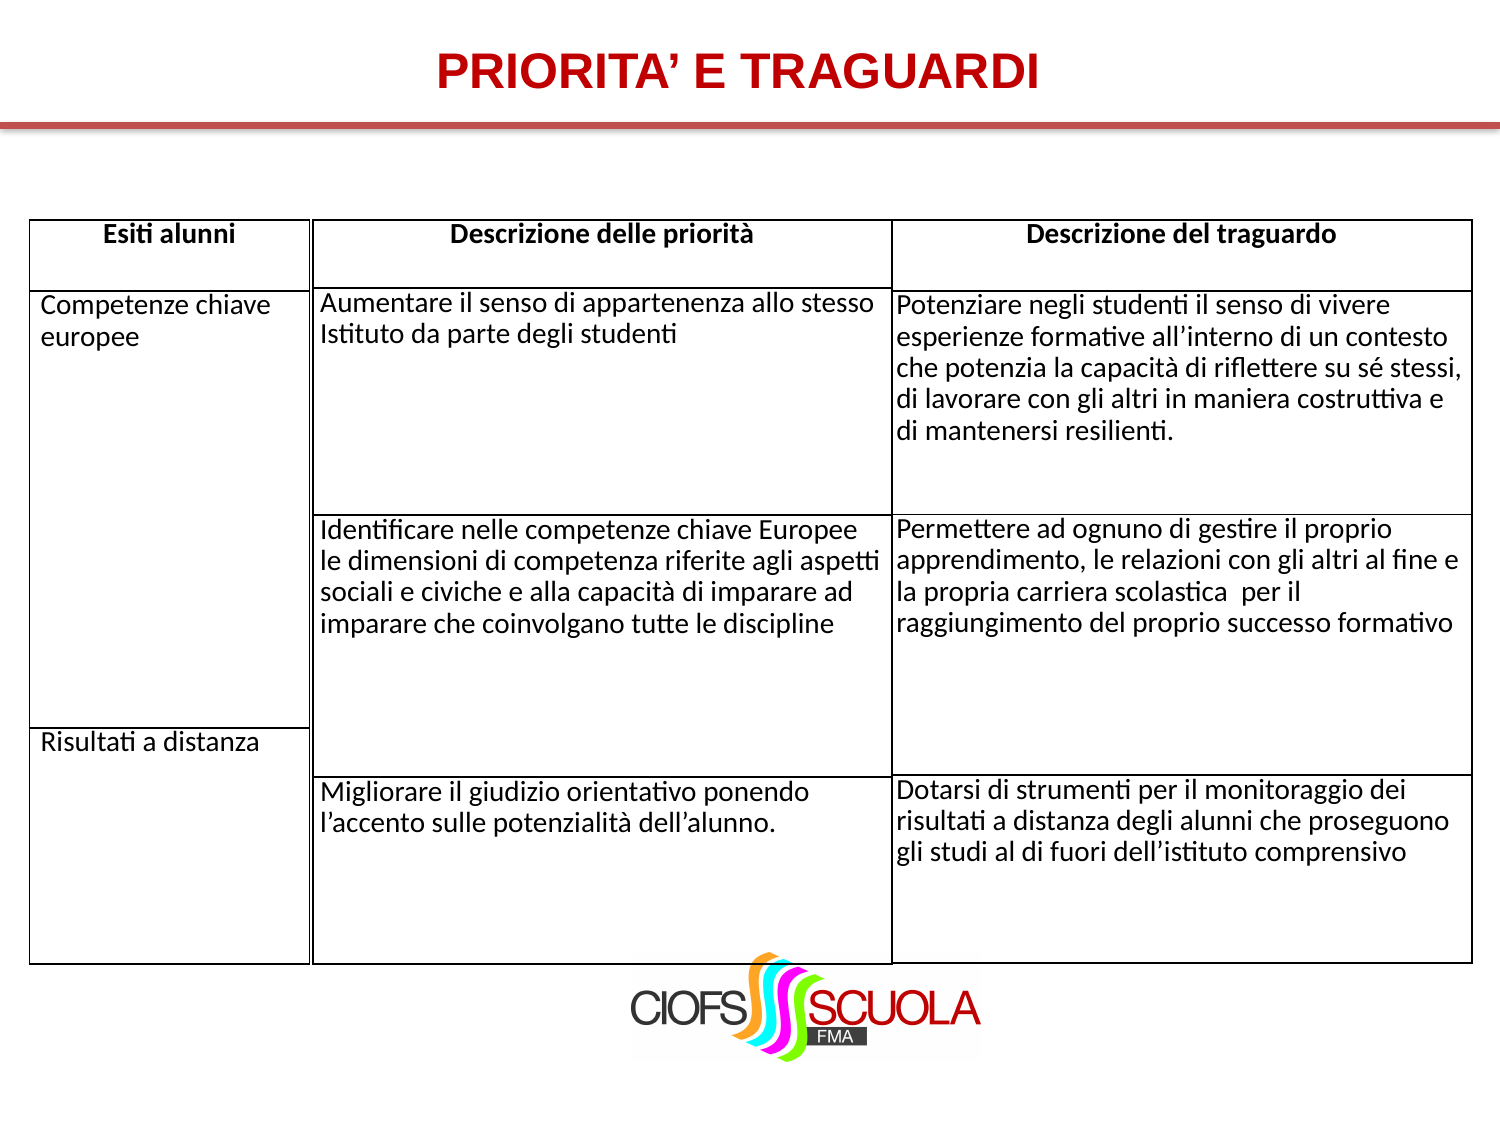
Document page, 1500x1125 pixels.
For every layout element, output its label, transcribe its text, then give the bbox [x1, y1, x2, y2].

table_cell Identificare nelle competenze chiave Europee le dimensioni di competenza riferite agli aspetti sociali e civiche e alla capacità di imparare ad imparare che coinvolgano tutte le discipline [314, 516, 891, 776]
table_header Descrizione delle priorità [314, 221, 891, 287]
table_cell Competenze chiave europee [30, 292, 309, 727]
table_cell Aumentare il senso di appartenenza allo stesso Istituto da parte degli studenti [314, 289, 891, 514]
table_cell Migliorare il giudizio orientativo ponendo l’accento sulle potenzialità dell’alunno. [314, 778, 891, 963]
table_header Esiti alunni [30, 221, 309, 290]
text_box PRIORITA’ E TRAGUARDI [147, 30, 1329, 106]
picture [631, 952, 981, 1063]
table_cell Potenziare negli studenti il senso di vivere esperienze formative all’interno di un contesto che potenzia la capacità di riflettere su sé stessi, di lavorare con gli altri in maniera costruttiva e di mantenersi resilienti. [893, 292, 1471, 514]
table_header Descrizione del traguardo [893, 221, 1471, 290]
table_cell Dotarsi di strumenti per il monitoraggio dei risultati a distanza degli alunni che proseguono gli studi al di fuori dell’istituto comprensivo [893, 776, 1471, 962]
table_cell Permettere ad ognuno di gestire il proprio apprendimento, le relazioni con gli altri al fine e la propria carriera scolastica per il raggiungimento del proprio successo formativo [893, 515, 1471, 774]
table_cell Risultati a distanza [30, 729, 309, 963]
